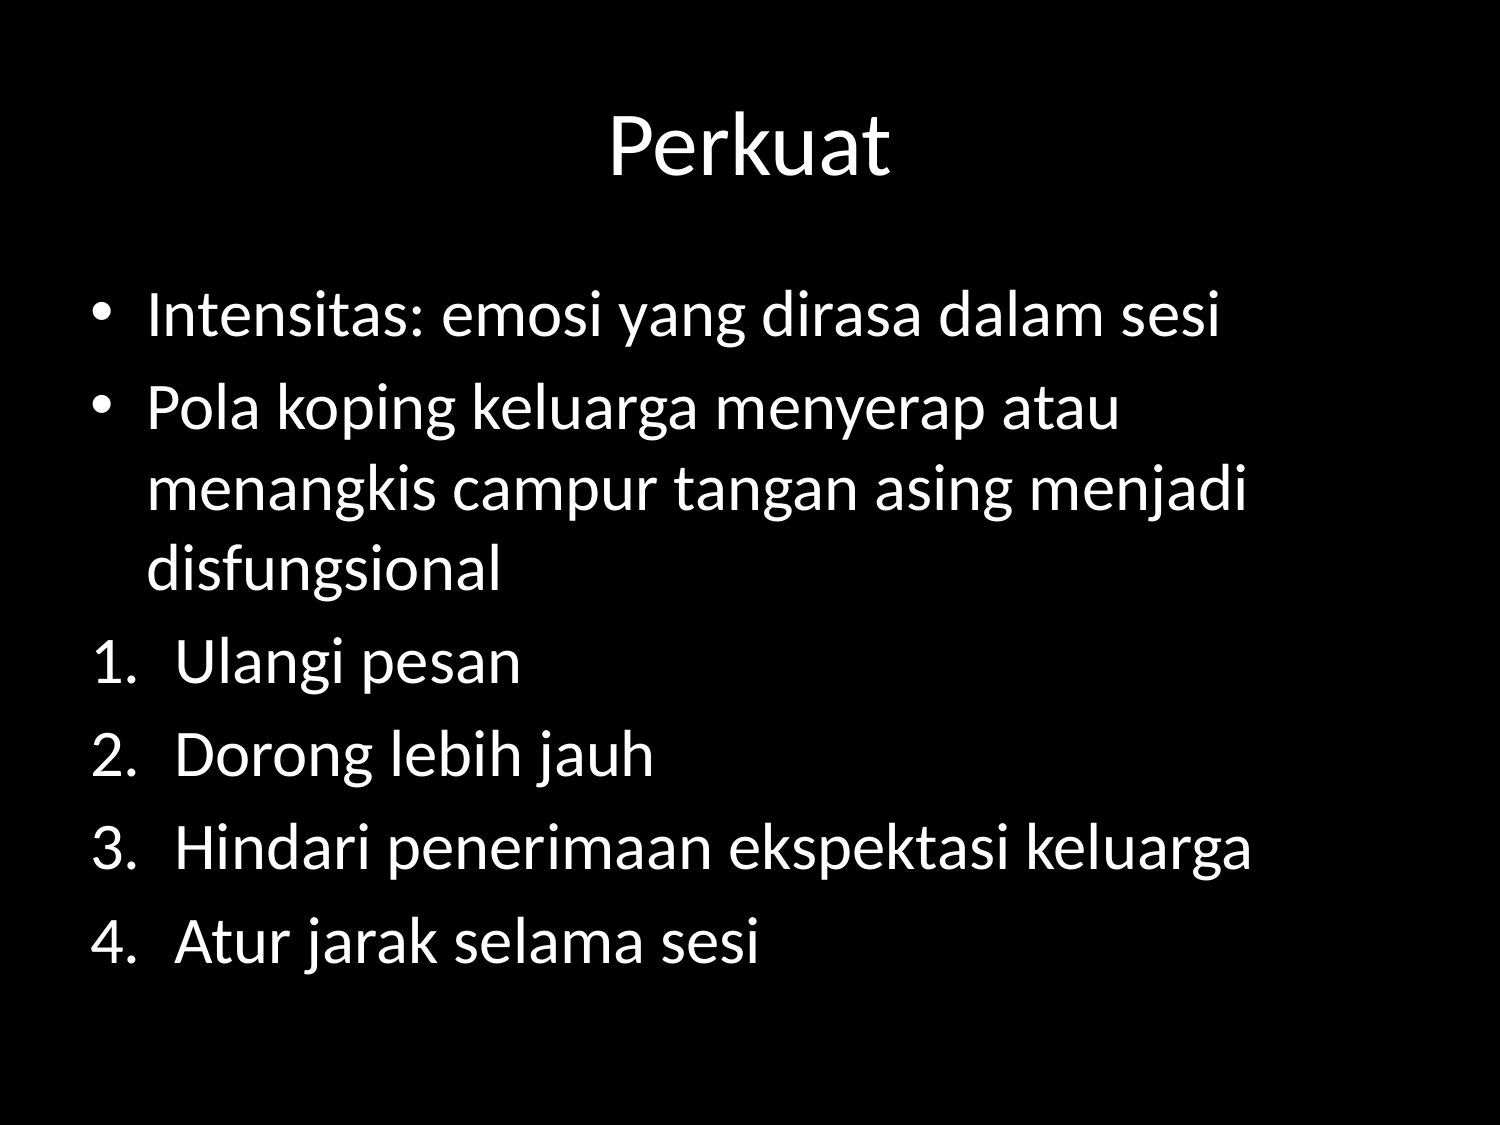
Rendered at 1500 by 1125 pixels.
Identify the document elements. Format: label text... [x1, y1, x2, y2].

title Perkuat [75, 45, 1425, 233]
list Intensitas: emosi yang dirasa dalam sesi Pola koping keluarga menyerap atau menangkis campur tangan asing menjadi disfungsional Ulangi pesan Dorong lebih jauh Hindari penerimaan ekspektasi keluarga Atur jarak selama sesi [75, 262, 1425, 1005]
